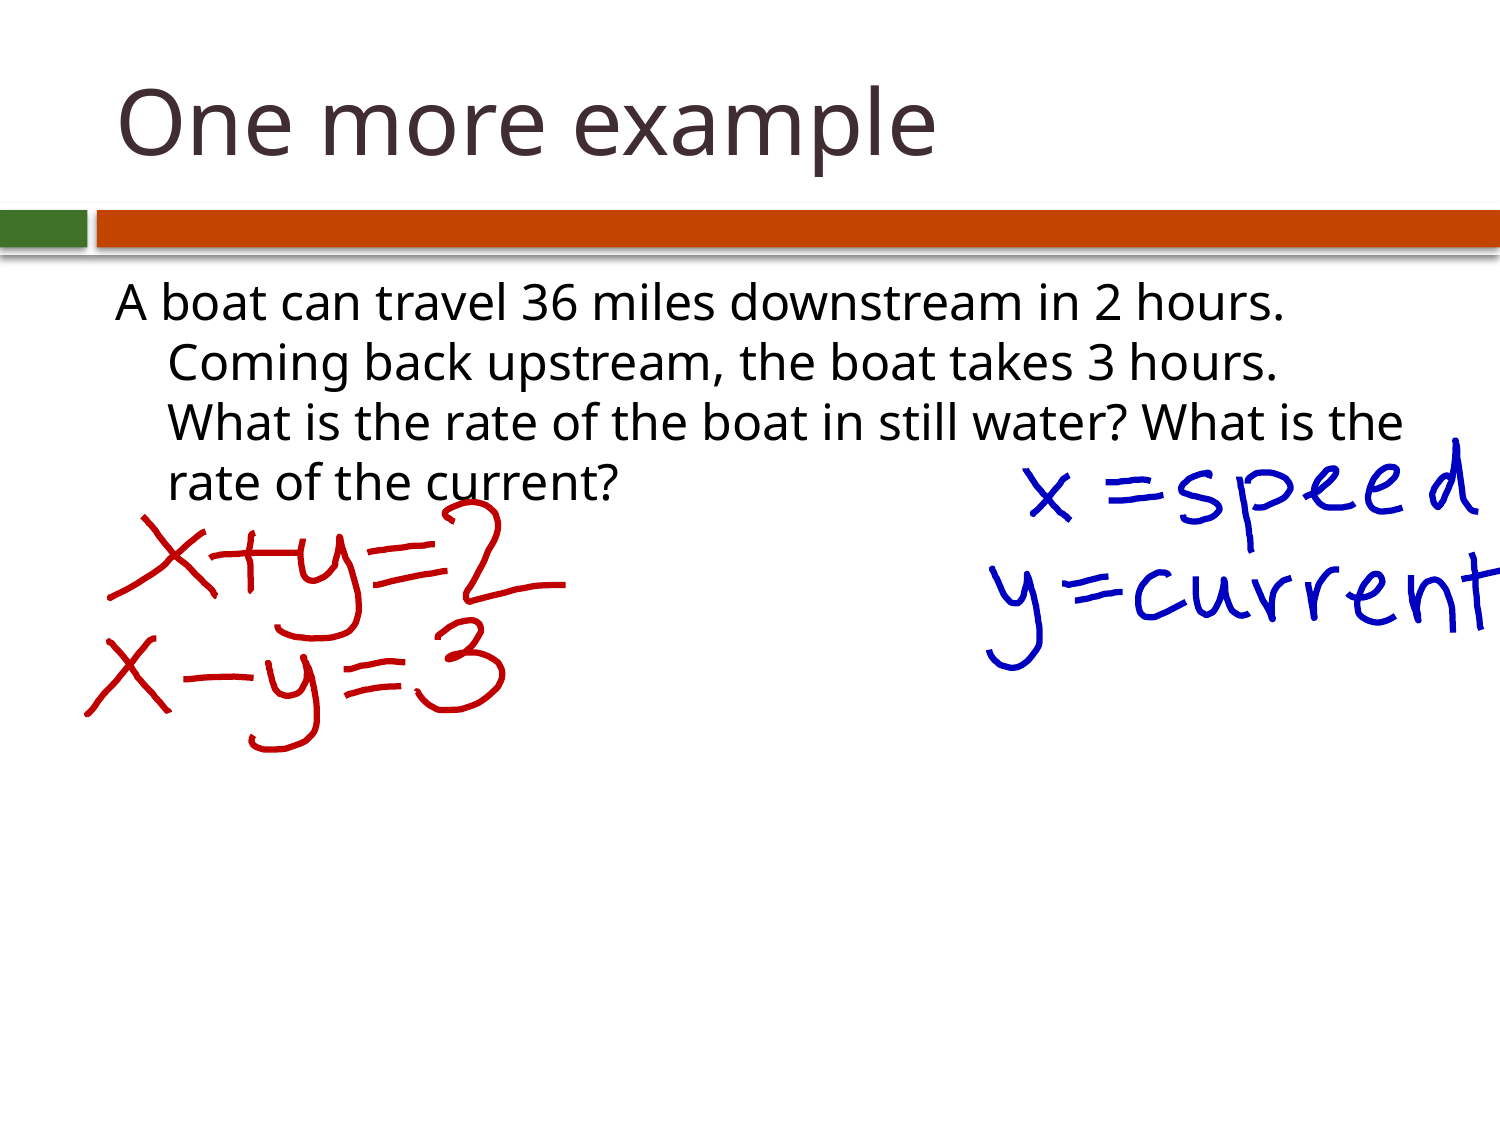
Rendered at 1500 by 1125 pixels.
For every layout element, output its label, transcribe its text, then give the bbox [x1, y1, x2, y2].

text_box [415, 619, 504, 711]
text_box [1194, 576, 1250, 617]
text_box [1108, 494, 1164, 502]
text_box [183, 675, 254, 681]
text_box [1238, 476, 1253, 553]
title One more example [100, 37, 1438, 200]
list A boat can travel 36 miles downstream in 2 hours. Coming back upstream, the boat takes 3 hours. What is the rate of the boat in still water? What is the rate of the current? [100, 262, 1438, 1000]
text_box [108, 640, 130, 664]
text_box [373, 570, 448, 586]
text_box [1032, 474, 1070, 515]
text_box [344, 685, 402, 697]
text_box [1180, 471, 1221, 523]
text_box [1346, 573, 1396, 624]
text_box [250, 656, 318, 751]
text_box [1461, 569, 1500, 581]
text_box [1410, 575, 1454, 633]
text_box [109, 530, 206, 599]
text_box [86, 637, 157, 716]
text_box [1367, 466, 1403, 513]
text_box [175, 555, 218, 597]
text_box [1431, 439, 1479, 513]
text_box [209, 552, 247, 559]
text_box [254, 551, 298, 556]
text_box [1474, 578, 1483, 631]
text_box [343, 660, 406, 671]
text_box [1048, 497, 1071, 521]
text_box [1062, 575, 1109, 586]
text_box [988, 567, 1041, 669]
text_box [367, 543, 435, 554]
text_box [1137, 571, 1187, 619]
text_box [1074, 591, 1123, 602]
text_box [444, 501, 566, 603]
text_box [130, 666, 170, 714]
text_box [1470, 552, 1477, 575]
text_box [1254, 577, 1292, 621]
text_box [1247, 471, 1292, 509]
text_box [141, 515, 175, 554]
text_box [1105, 478, 1151, 484]
text_box [1307, 568, 1340, 619]
text_box [1303, 467, 1356, 509]
text_box [276, 535, 360, 640]
text_box [1024, 468, 1049, 498]
text_box [247, 532, 256, 593]
